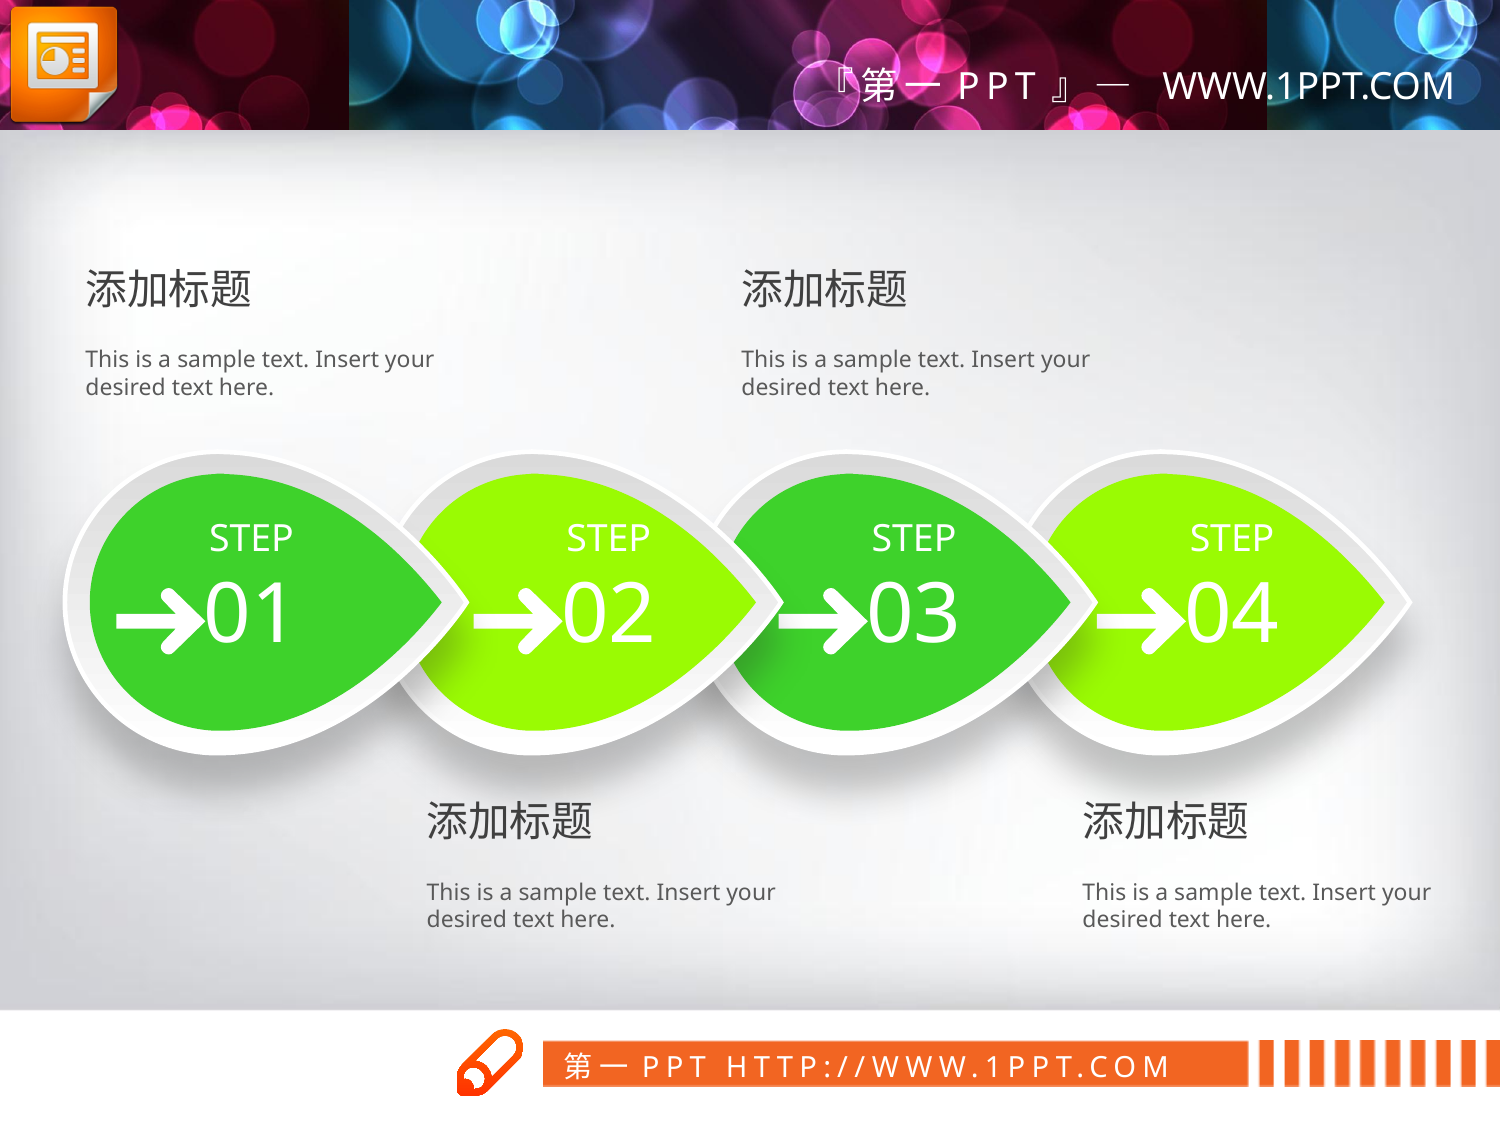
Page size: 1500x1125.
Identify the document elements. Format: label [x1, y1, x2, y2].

text_box [469, 451, 782, 754]
picture [0, 0, 1500, 1012]
picture [543, 1040, 1500, 1087]
text_box [1096, 451, 1411, 754]
text_box [70, 255, 465, 409]
text_box [782, 451, 1096, 754]
text_box [1067, 787, 1463, 941]
text_box [64, 451, 467, 754]
text_box [411, 787, 807, 941]
text_box [726, 255, 1121, 409]
